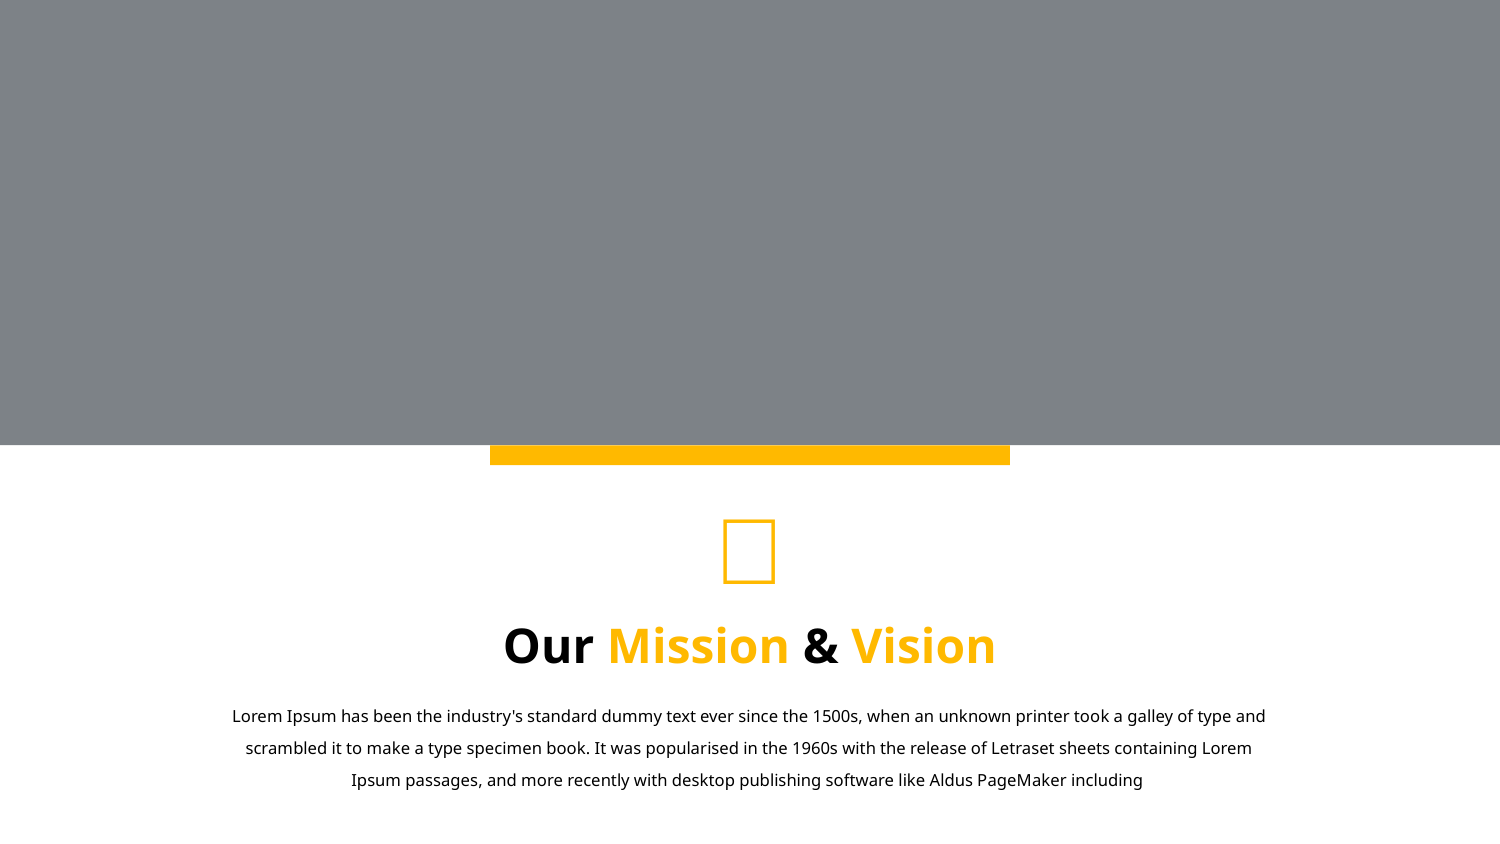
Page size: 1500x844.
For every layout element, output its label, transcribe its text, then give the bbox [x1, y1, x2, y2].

text_box Our Mission & Vision [370, 609, 1130, 678]
text_box Lorem Ipsum has been the industry's standard dummy text ever since the 1500s, when an unknown printer took a galley of type and scrambled it to make a type specimen book. It was popularised in the 1960s with the release of Letraset sheets containing Lorem Ipsum passages, and more recently with desktop publishing software like Aldus PageMaker including [216, 688, 1284, 776]
picture [0, 0, 1500, 446]
text_box  [694, 484, 806, 610]
text_box [490, 454, 1010, 466]
